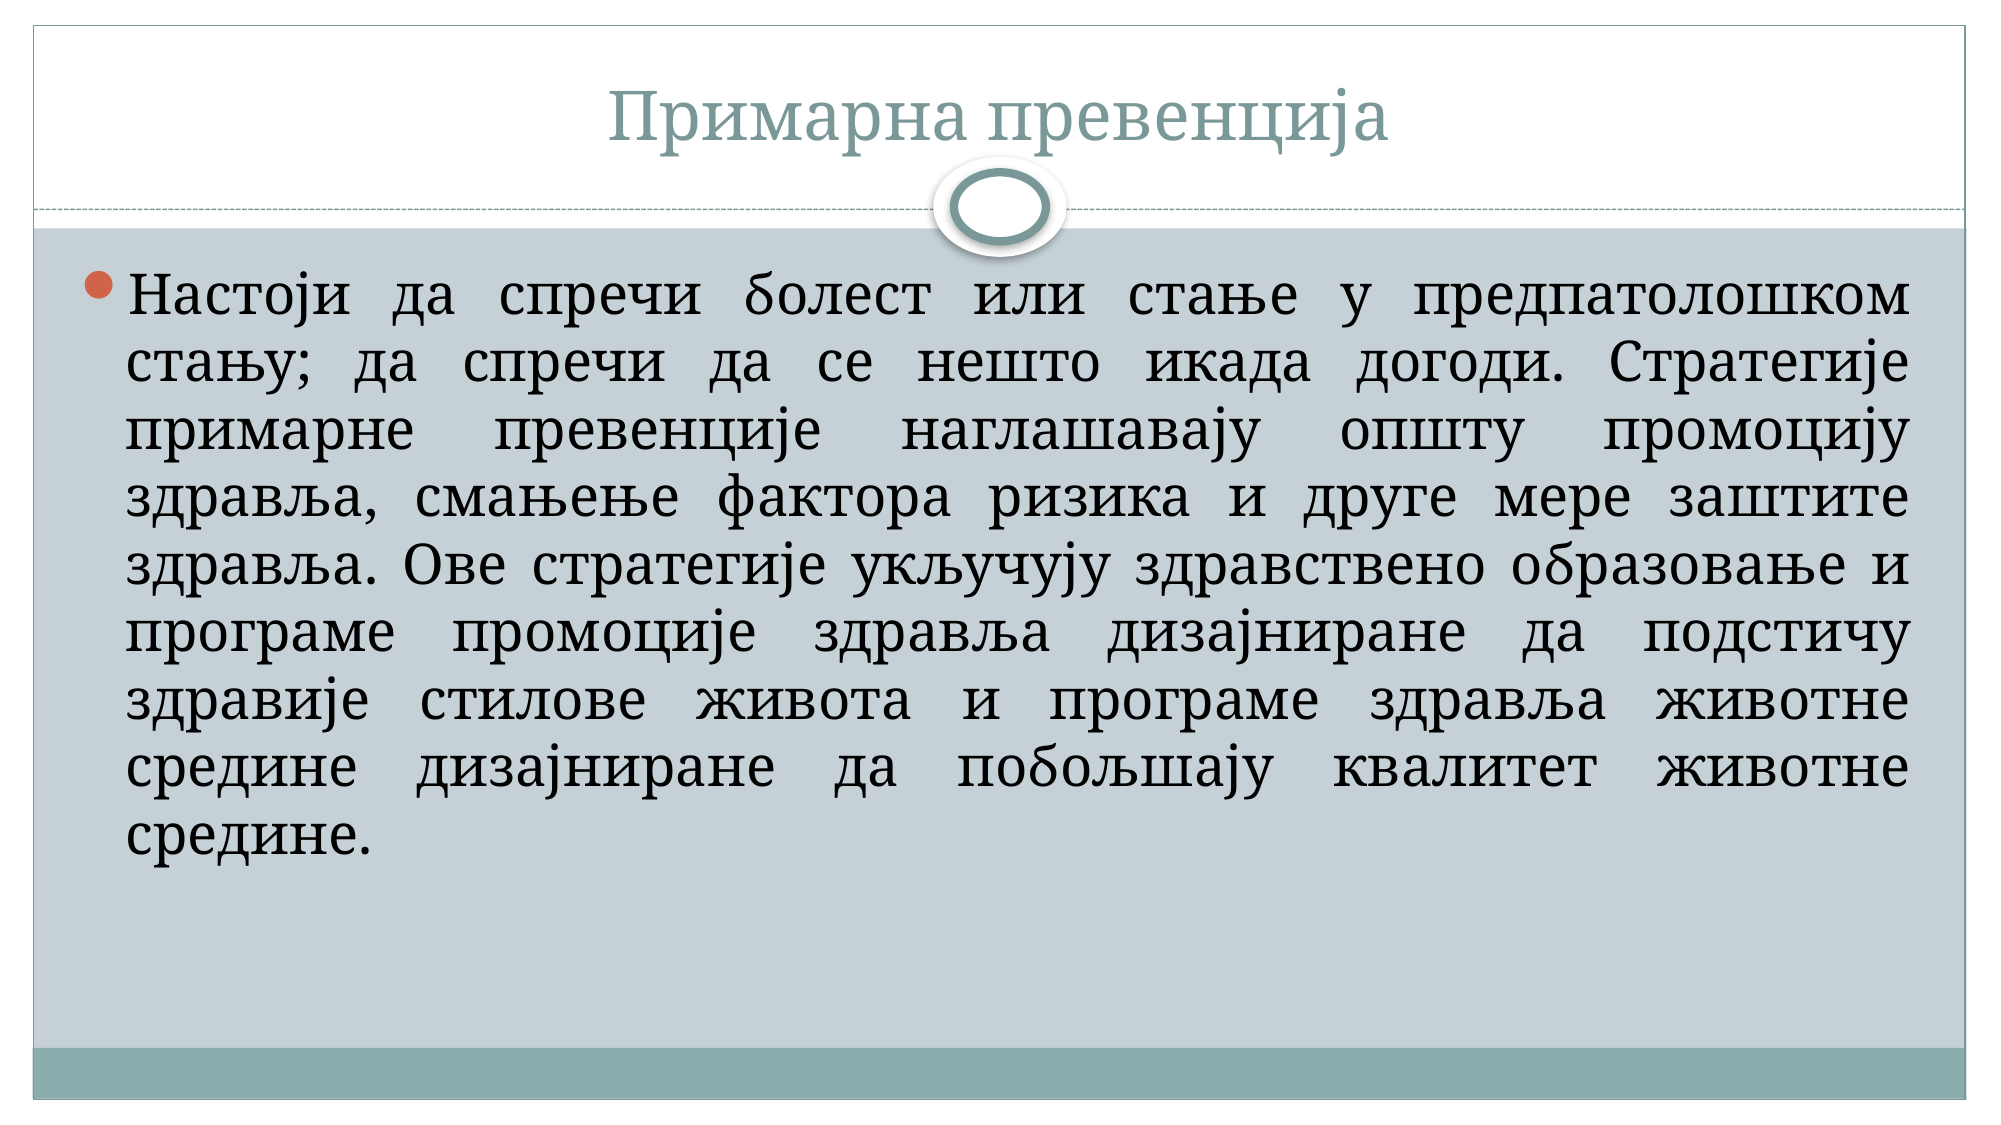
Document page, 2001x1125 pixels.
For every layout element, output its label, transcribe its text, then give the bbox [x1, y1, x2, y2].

title Примарна превенција [66, 37, 1933, 162]
list Настоји да спречи болест или стање у предпатолошком стању; да спречи да се нешто икада догоди. Стратегије примарне превенције наглашавају општу промоцију здравља, смањење фактора ризика и друге мере заштите здравља. Ове стратегије укључују здравствено образовање и програме промоције здравља дизајниране да подстичу здравије стилове живота и програме здравља животне средине дизајниране да побољшају квалитет животне средине. [66, 250, 1926, 1001]
